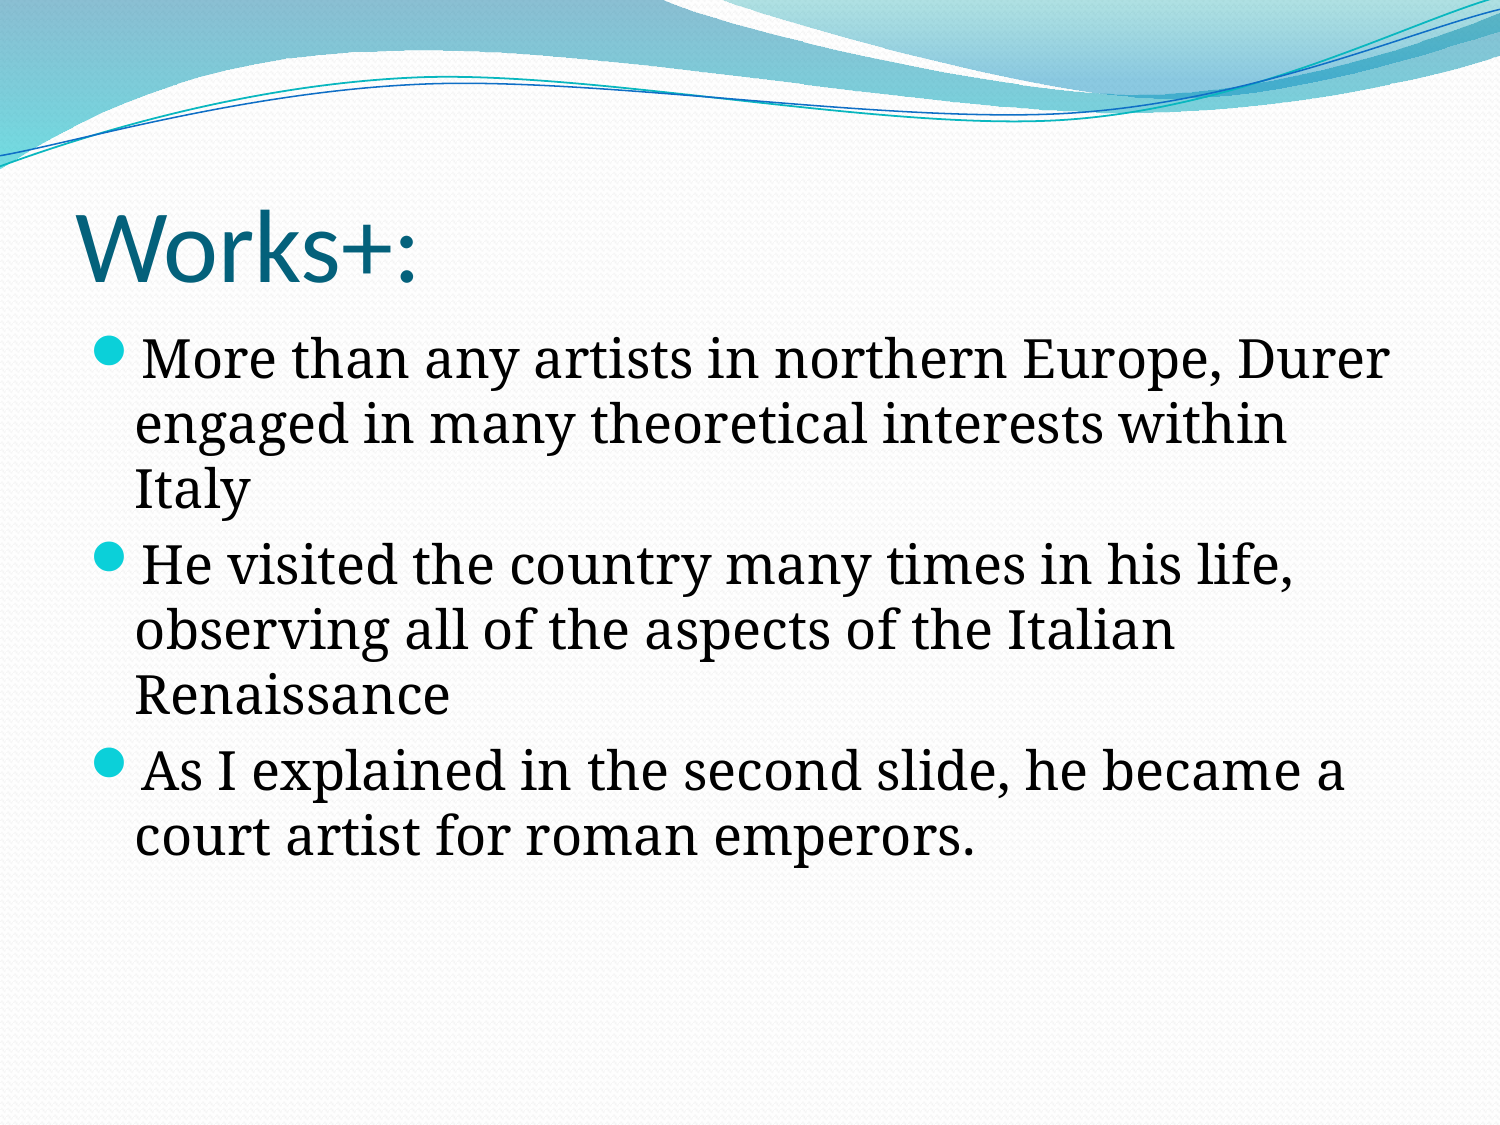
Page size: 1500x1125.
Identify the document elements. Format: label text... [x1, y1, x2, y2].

title Works+: [75, 115, 1425, 303]
list More than any artists in northern Europe, Durer engaged in many theoretical interests within Italy He visited the country many times in his life, observing all of the aspects of the Italian Renaissance As I explained in the second slide, he became a court artist for roman emperors. [75, 317, 1425, 1038]
